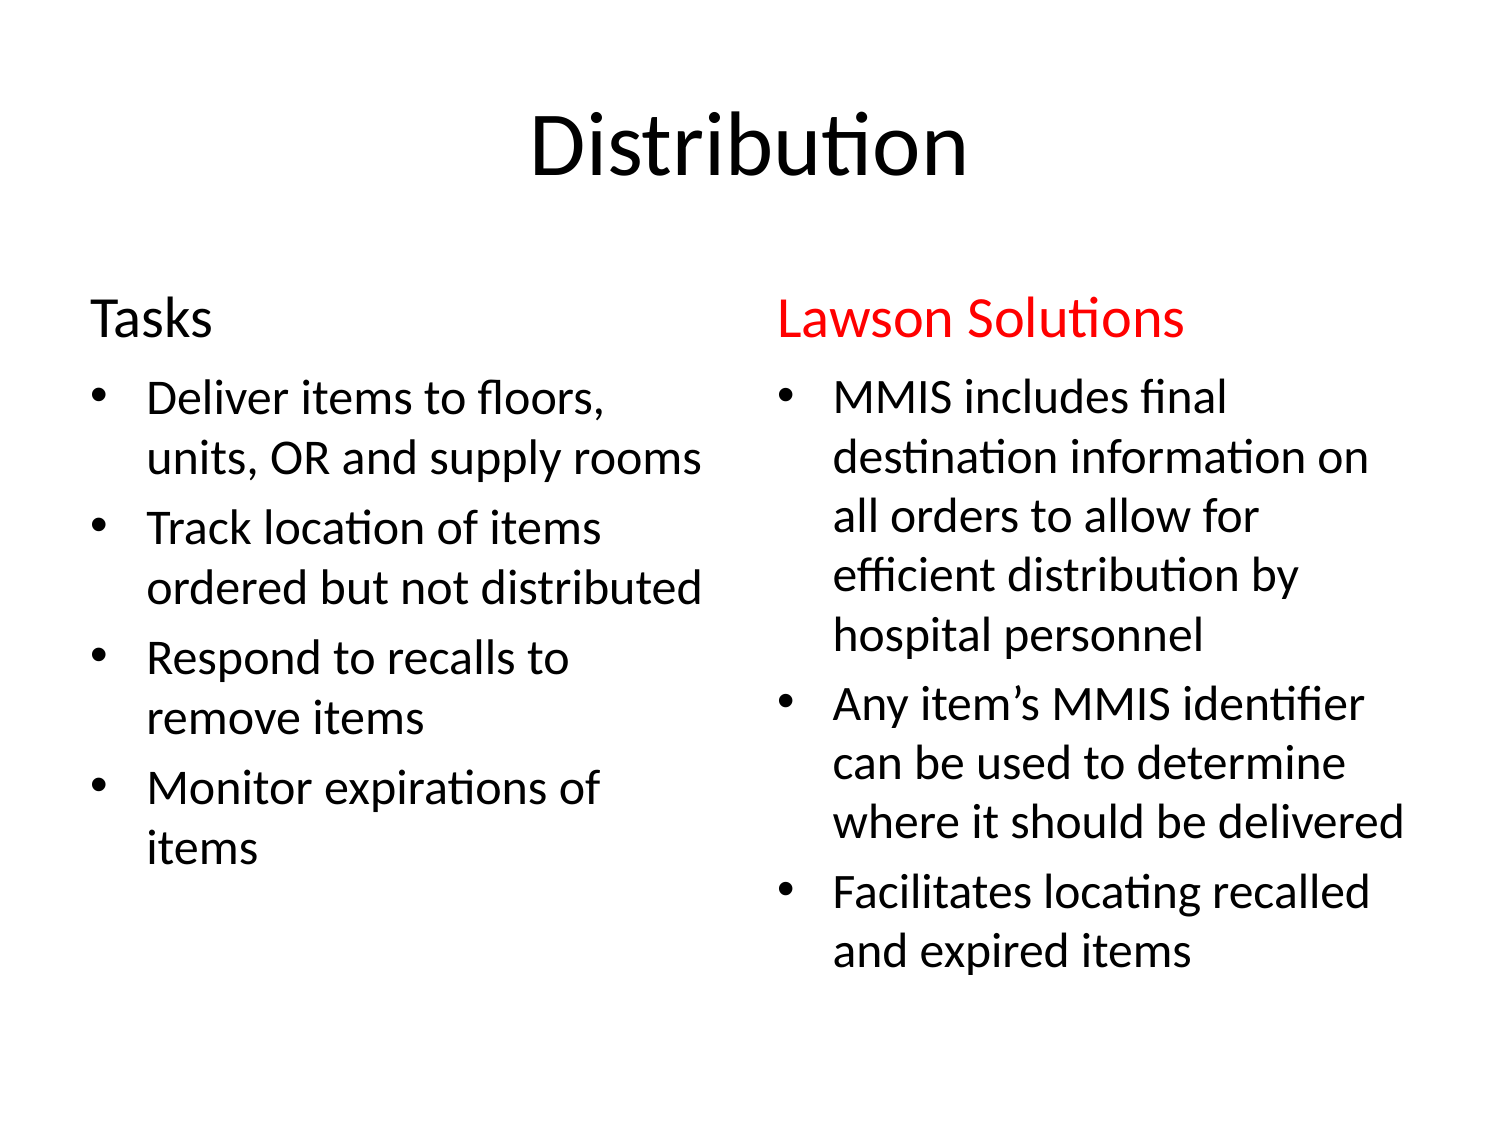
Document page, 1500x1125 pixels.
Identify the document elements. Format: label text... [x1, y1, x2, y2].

list Deliver items to floors, units, OR and supply rooms Track location of items ordered but not distributed Respond to recalls to remove items Monitor expirations of items [75, 356, 738, 1005]
title Distribution [75, 45, 1425, 233]
list MMIS includes final destination information on all orders to allow for efficient distribution by hospital personnel Any item’s MMIS identifier can be used to determine where it should be delivered Facilitates locating recalled and expired items [761, 356, 1425, 1005]
list Tasks [75, 251, 738, 356]
list Lawson Solutions [761, 251, 1425, 356]
